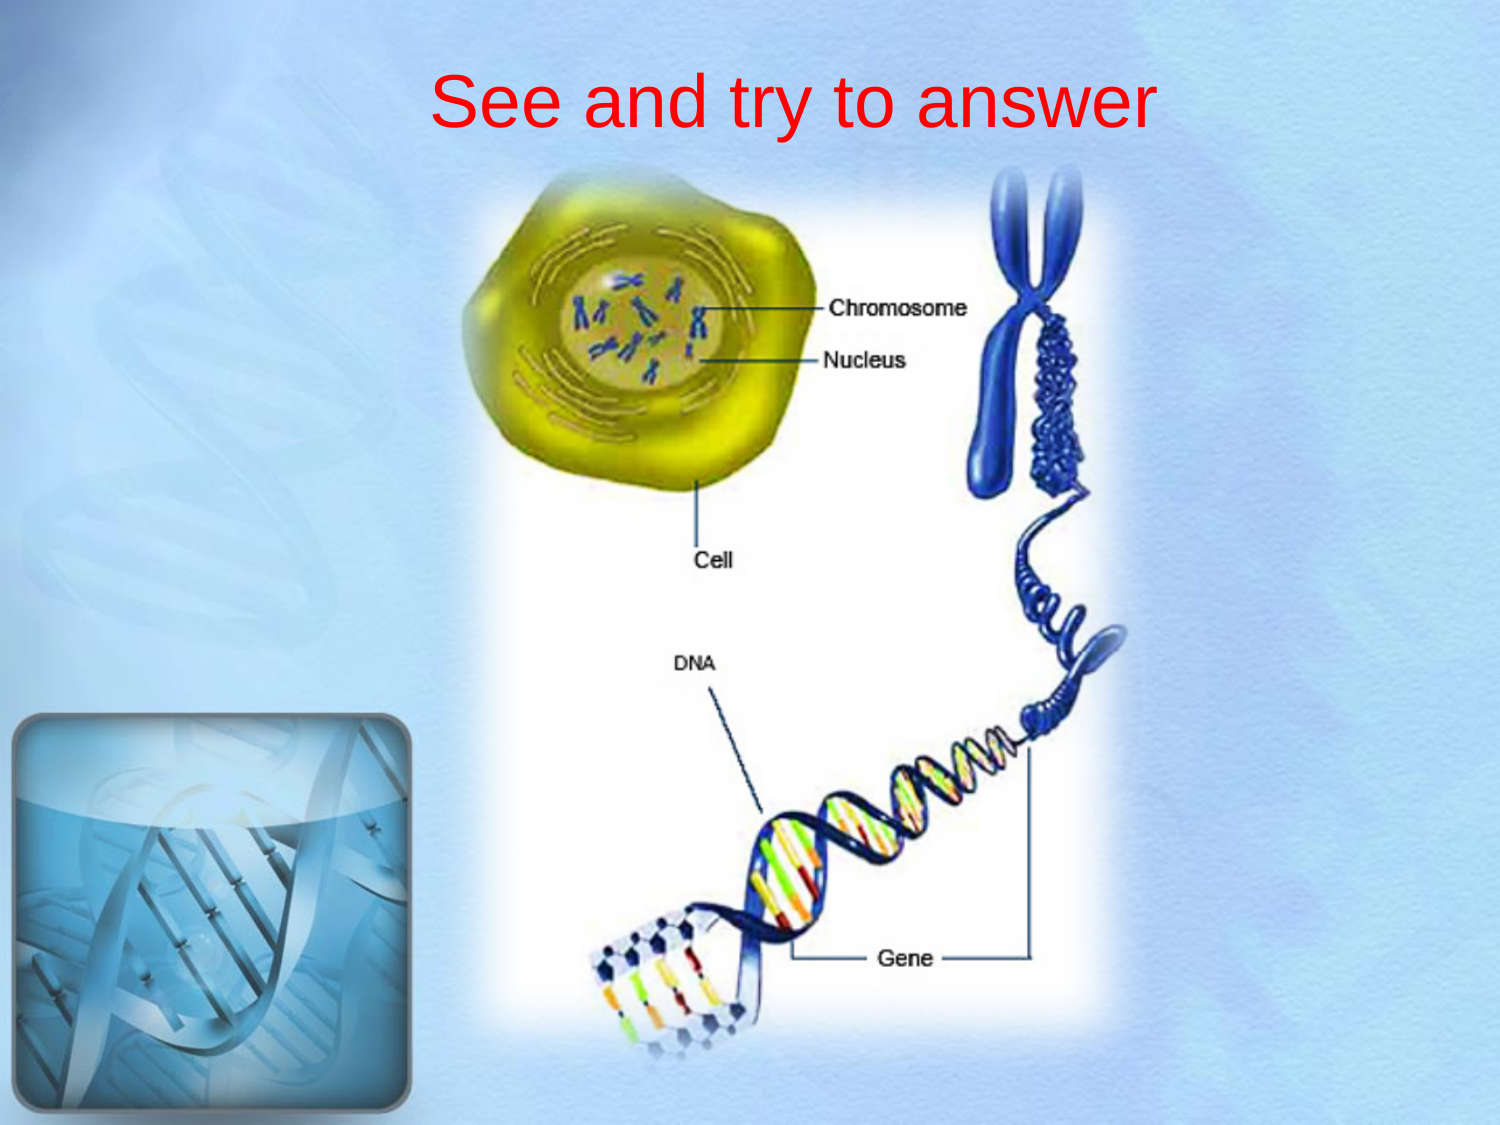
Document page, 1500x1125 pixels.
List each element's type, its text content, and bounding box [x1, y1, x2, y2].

text_box See and try to answer [88, 45, 1500, 151]
picture [0, 0, 1500, 1125]
